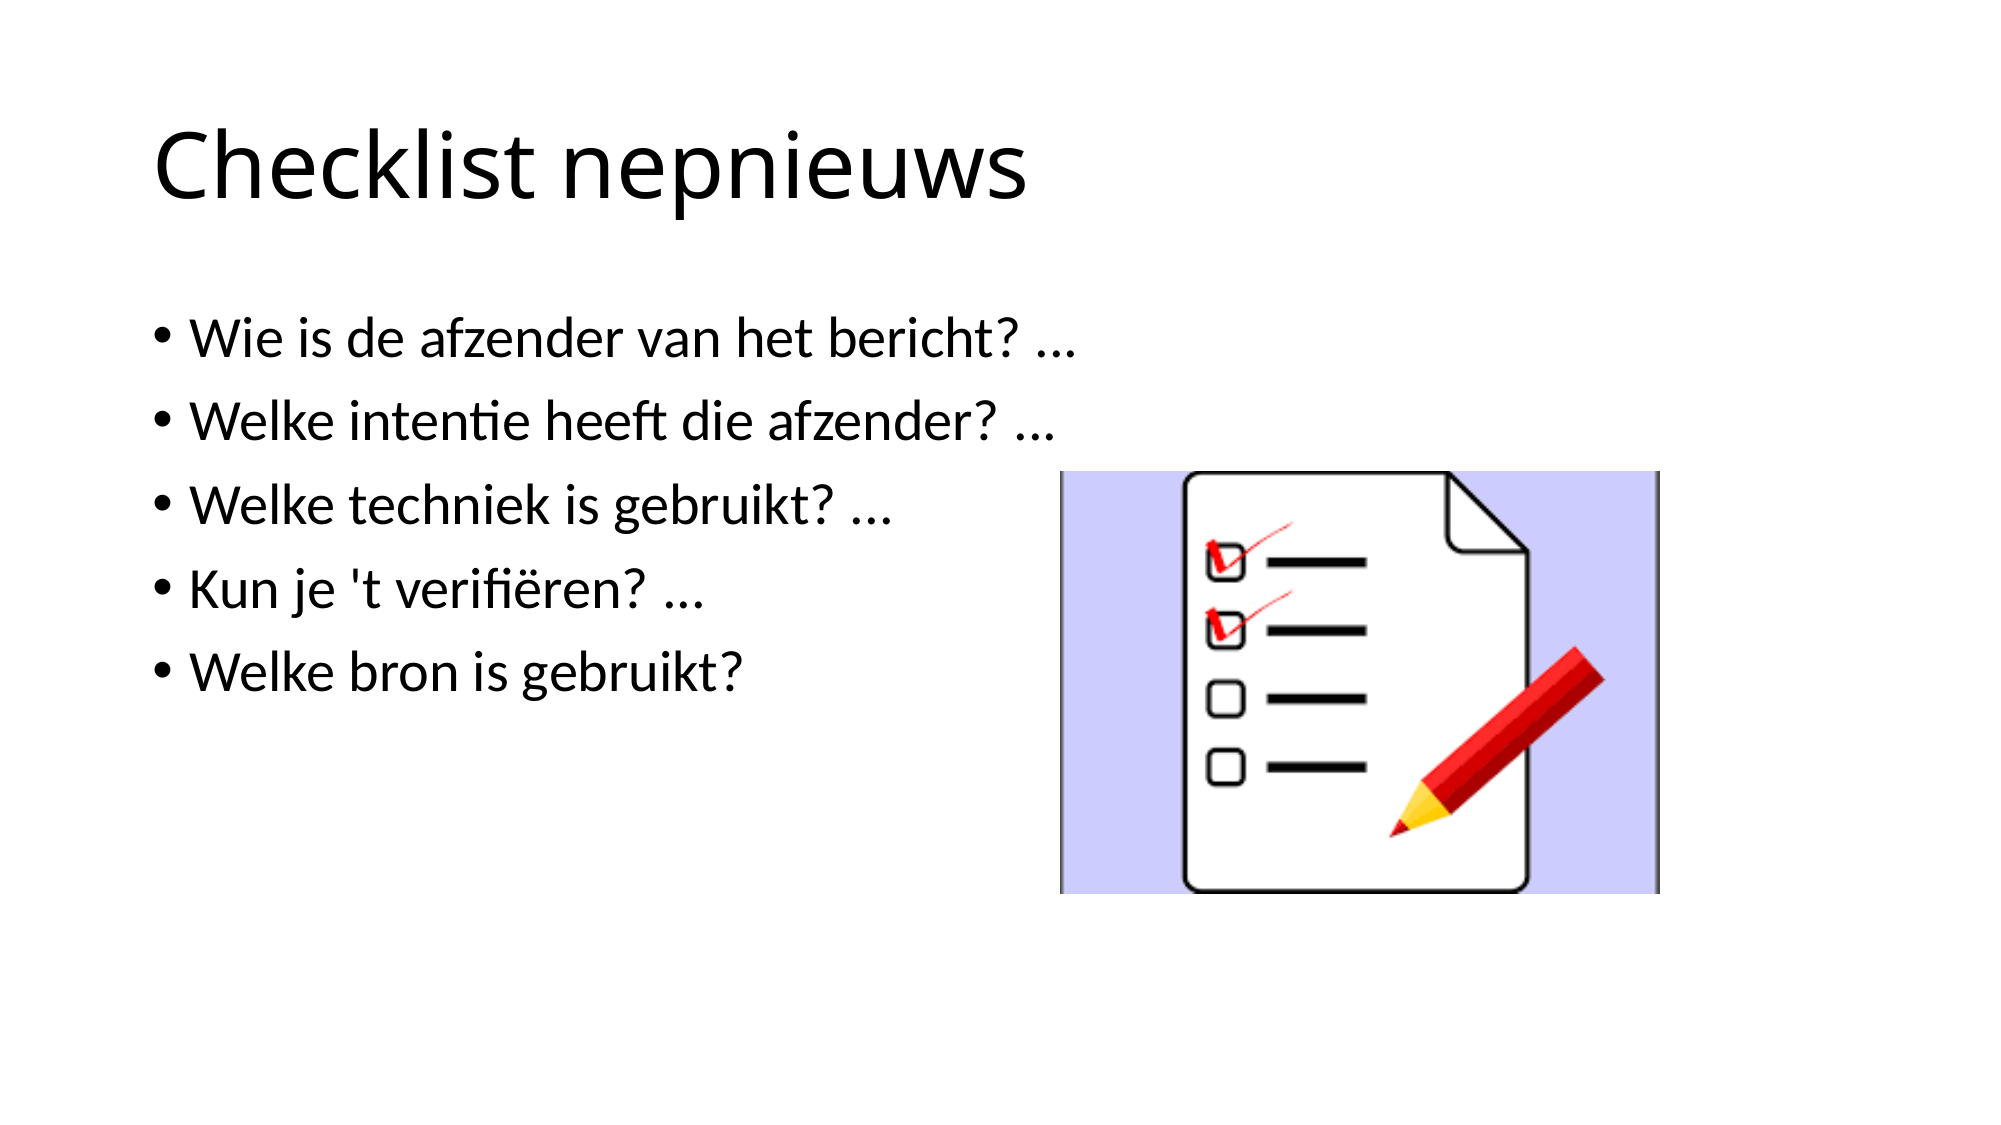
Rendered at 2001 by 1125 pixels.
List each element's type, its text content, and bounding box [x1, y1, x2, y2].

title Checklist nepnieuws [137, 59, 1863, 278]
list Wie is de afzender van het bericht? ... Welke intentie heeft die afzender? ... Welke techniek is gebruikt? ... Kun je 't verifiëren? ... Welke bron is gebruikt? [137, 299, 1863, 1014]
picture [1060, 471, 1660, 895]
